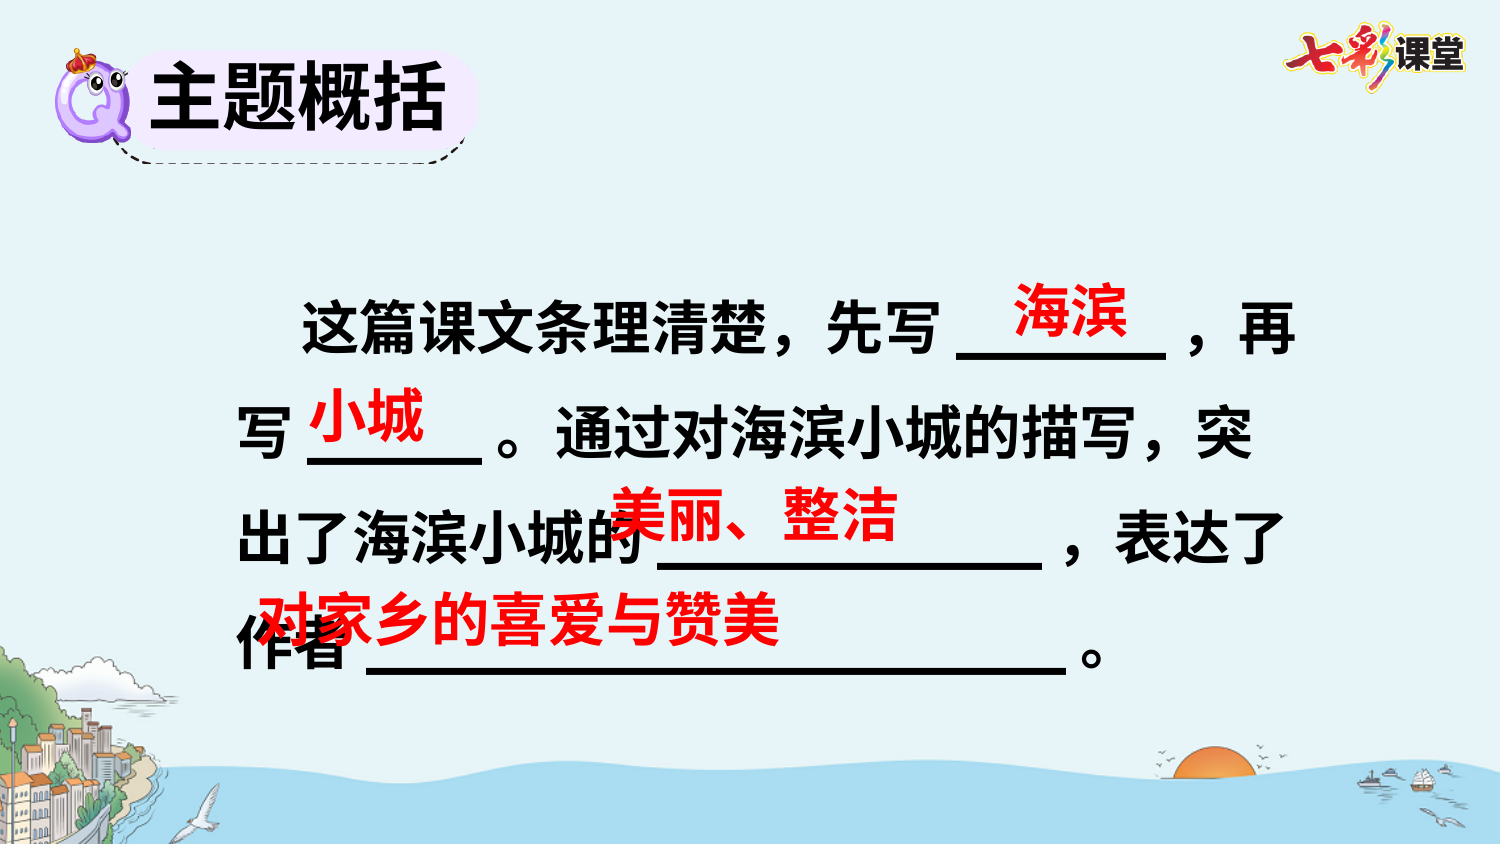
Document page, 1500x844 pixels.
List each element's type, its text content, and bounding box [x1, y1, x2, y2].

text_box 海滨 [997, 266, 1152, 352]
text_box 小城 [293, 371, 448, 457]
picture [0, 0, 1500, 844]
text_box 主题概括 [135, 43, 484, 145]
text_box 美丽、整洁 [593, 470, 948, 556]
text_box 对家乡的喜爱与赞美 [242, 575, 809, 661]
text_box 这篇课文条理清楚，先写______，再写_____。通过对海滨小城的描写，突出了海滨小城的___________，表达了作者____________________。 [224, 250, 1317, 682]
